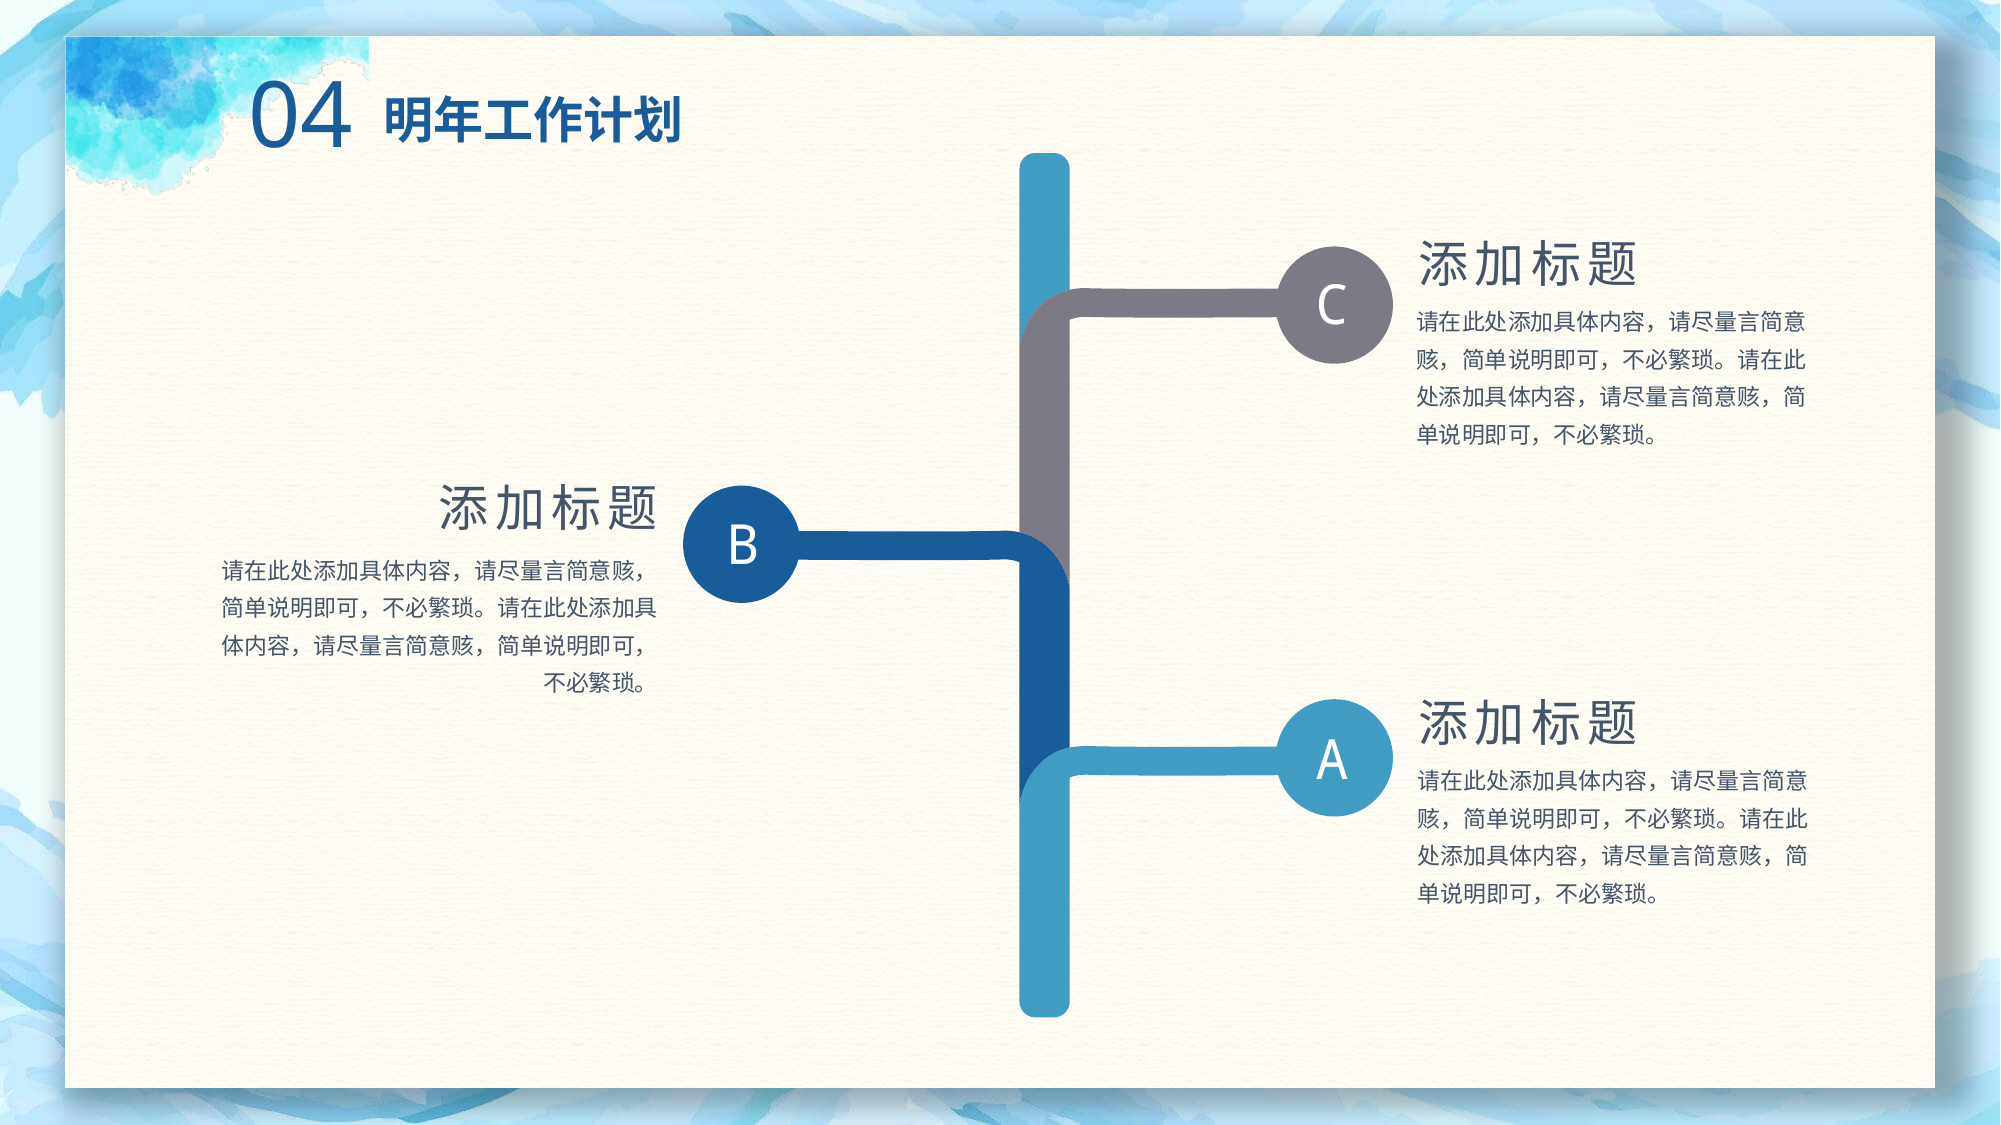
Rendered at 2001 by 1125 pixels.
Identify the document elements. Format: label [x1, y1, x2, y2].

picture [0, 0, 2000, 1125]
text_box [186, 152, 1835, 1018]
